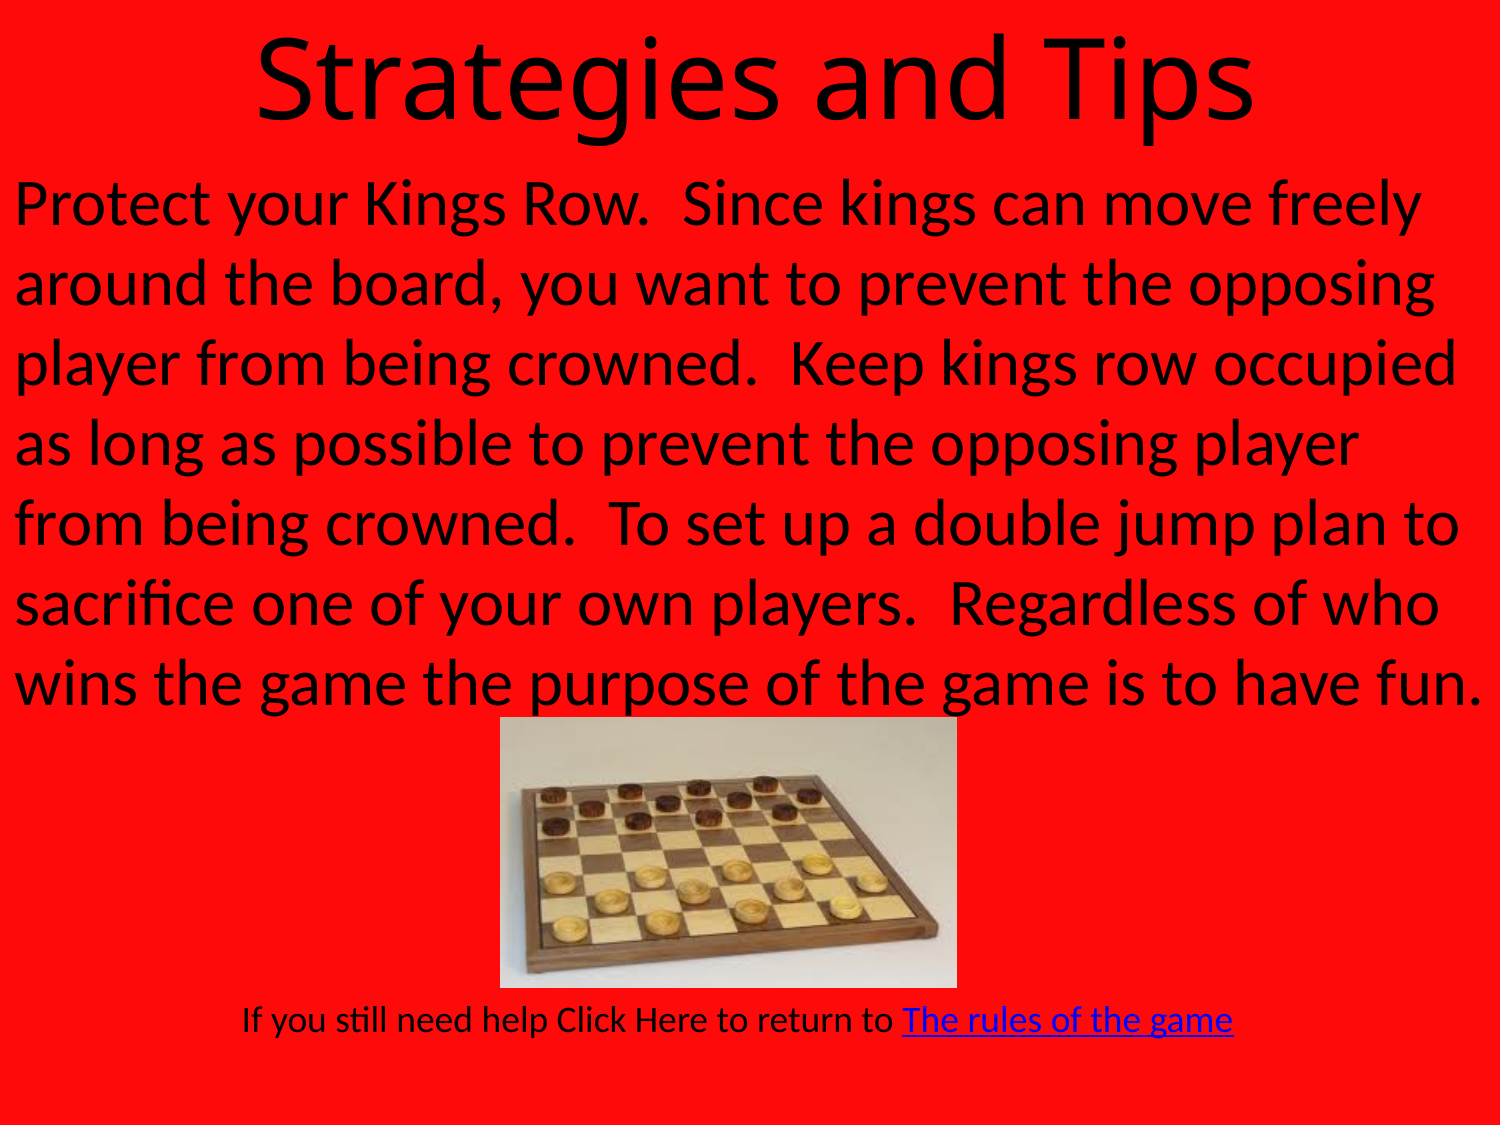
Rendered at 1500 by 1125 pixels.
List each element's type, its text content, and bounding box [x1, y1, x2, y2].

text_box If you still need help Click Here to return to The rules of the game [226, 987, 1250, 1048]
text_box Strategies and Tips [12, 0, 1500, 150]
picture [499, 716, 957, 988]
text_box Protect your Kings Row. Since kings can move freely around the board, you want to prevent the opposing player from being crowned. Keep kings row occupied as long as possible to prevent the opposing player from being crowned. To set up a double jump plan to sacrifice one of your own players. Regardless of who wins the game the purpose of the game is to have fun. [0, 151, 1500, 806]
